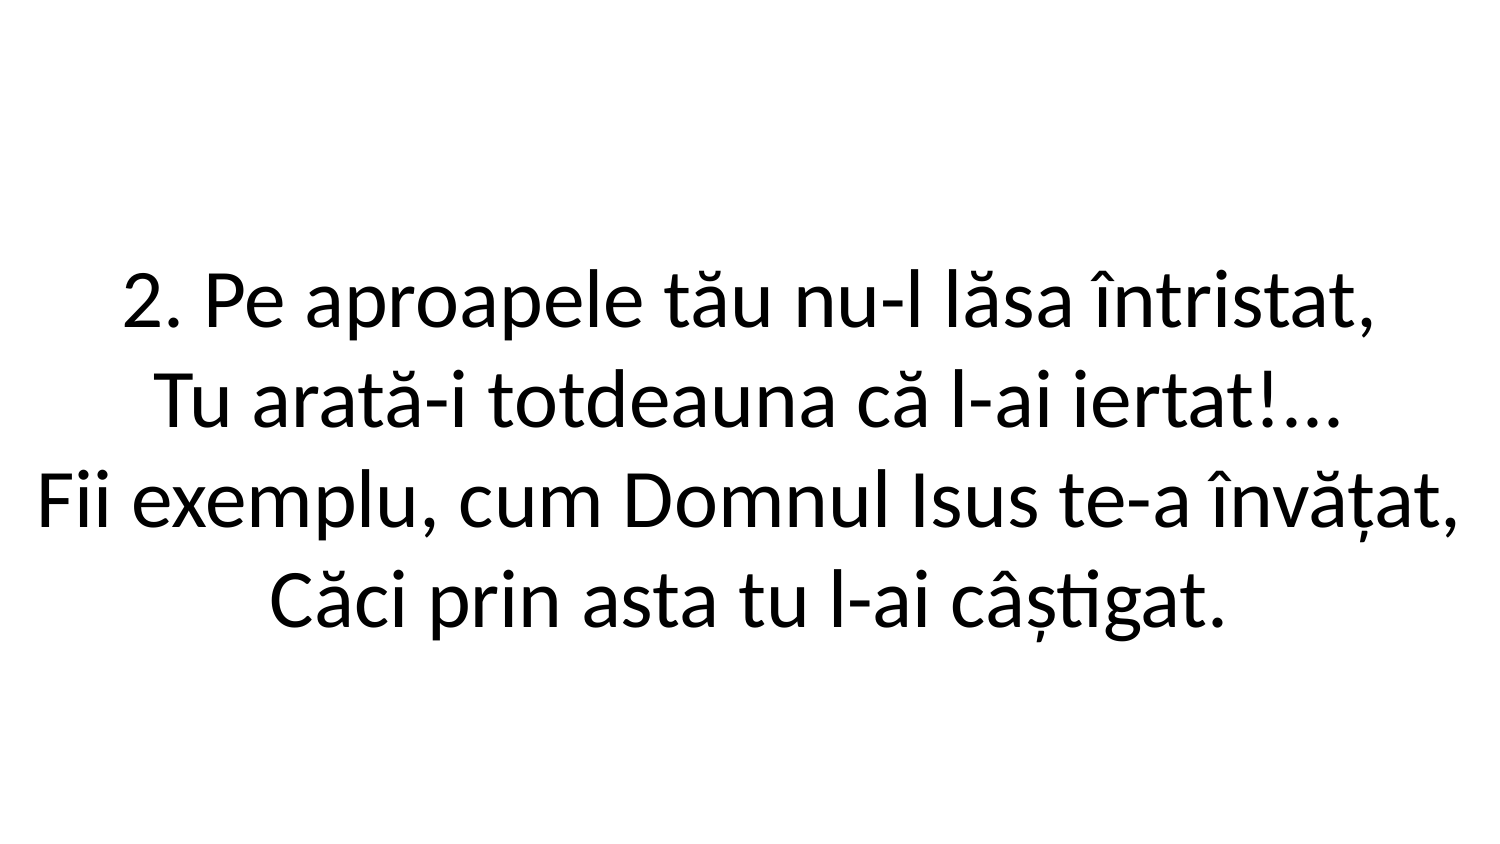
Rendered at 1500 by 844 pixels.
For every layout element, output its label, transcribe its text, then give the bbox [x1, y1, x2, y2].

text_box 2. Pe aproapele tău nu-l lăsa întristat, Tu arată-i totdeauna că l-ai iertat!... Fii exemplu, cum Domnul Isus te-a învățat, Căci prin asta tu l-ai câștigat. [21, 192, 1479, 652]
